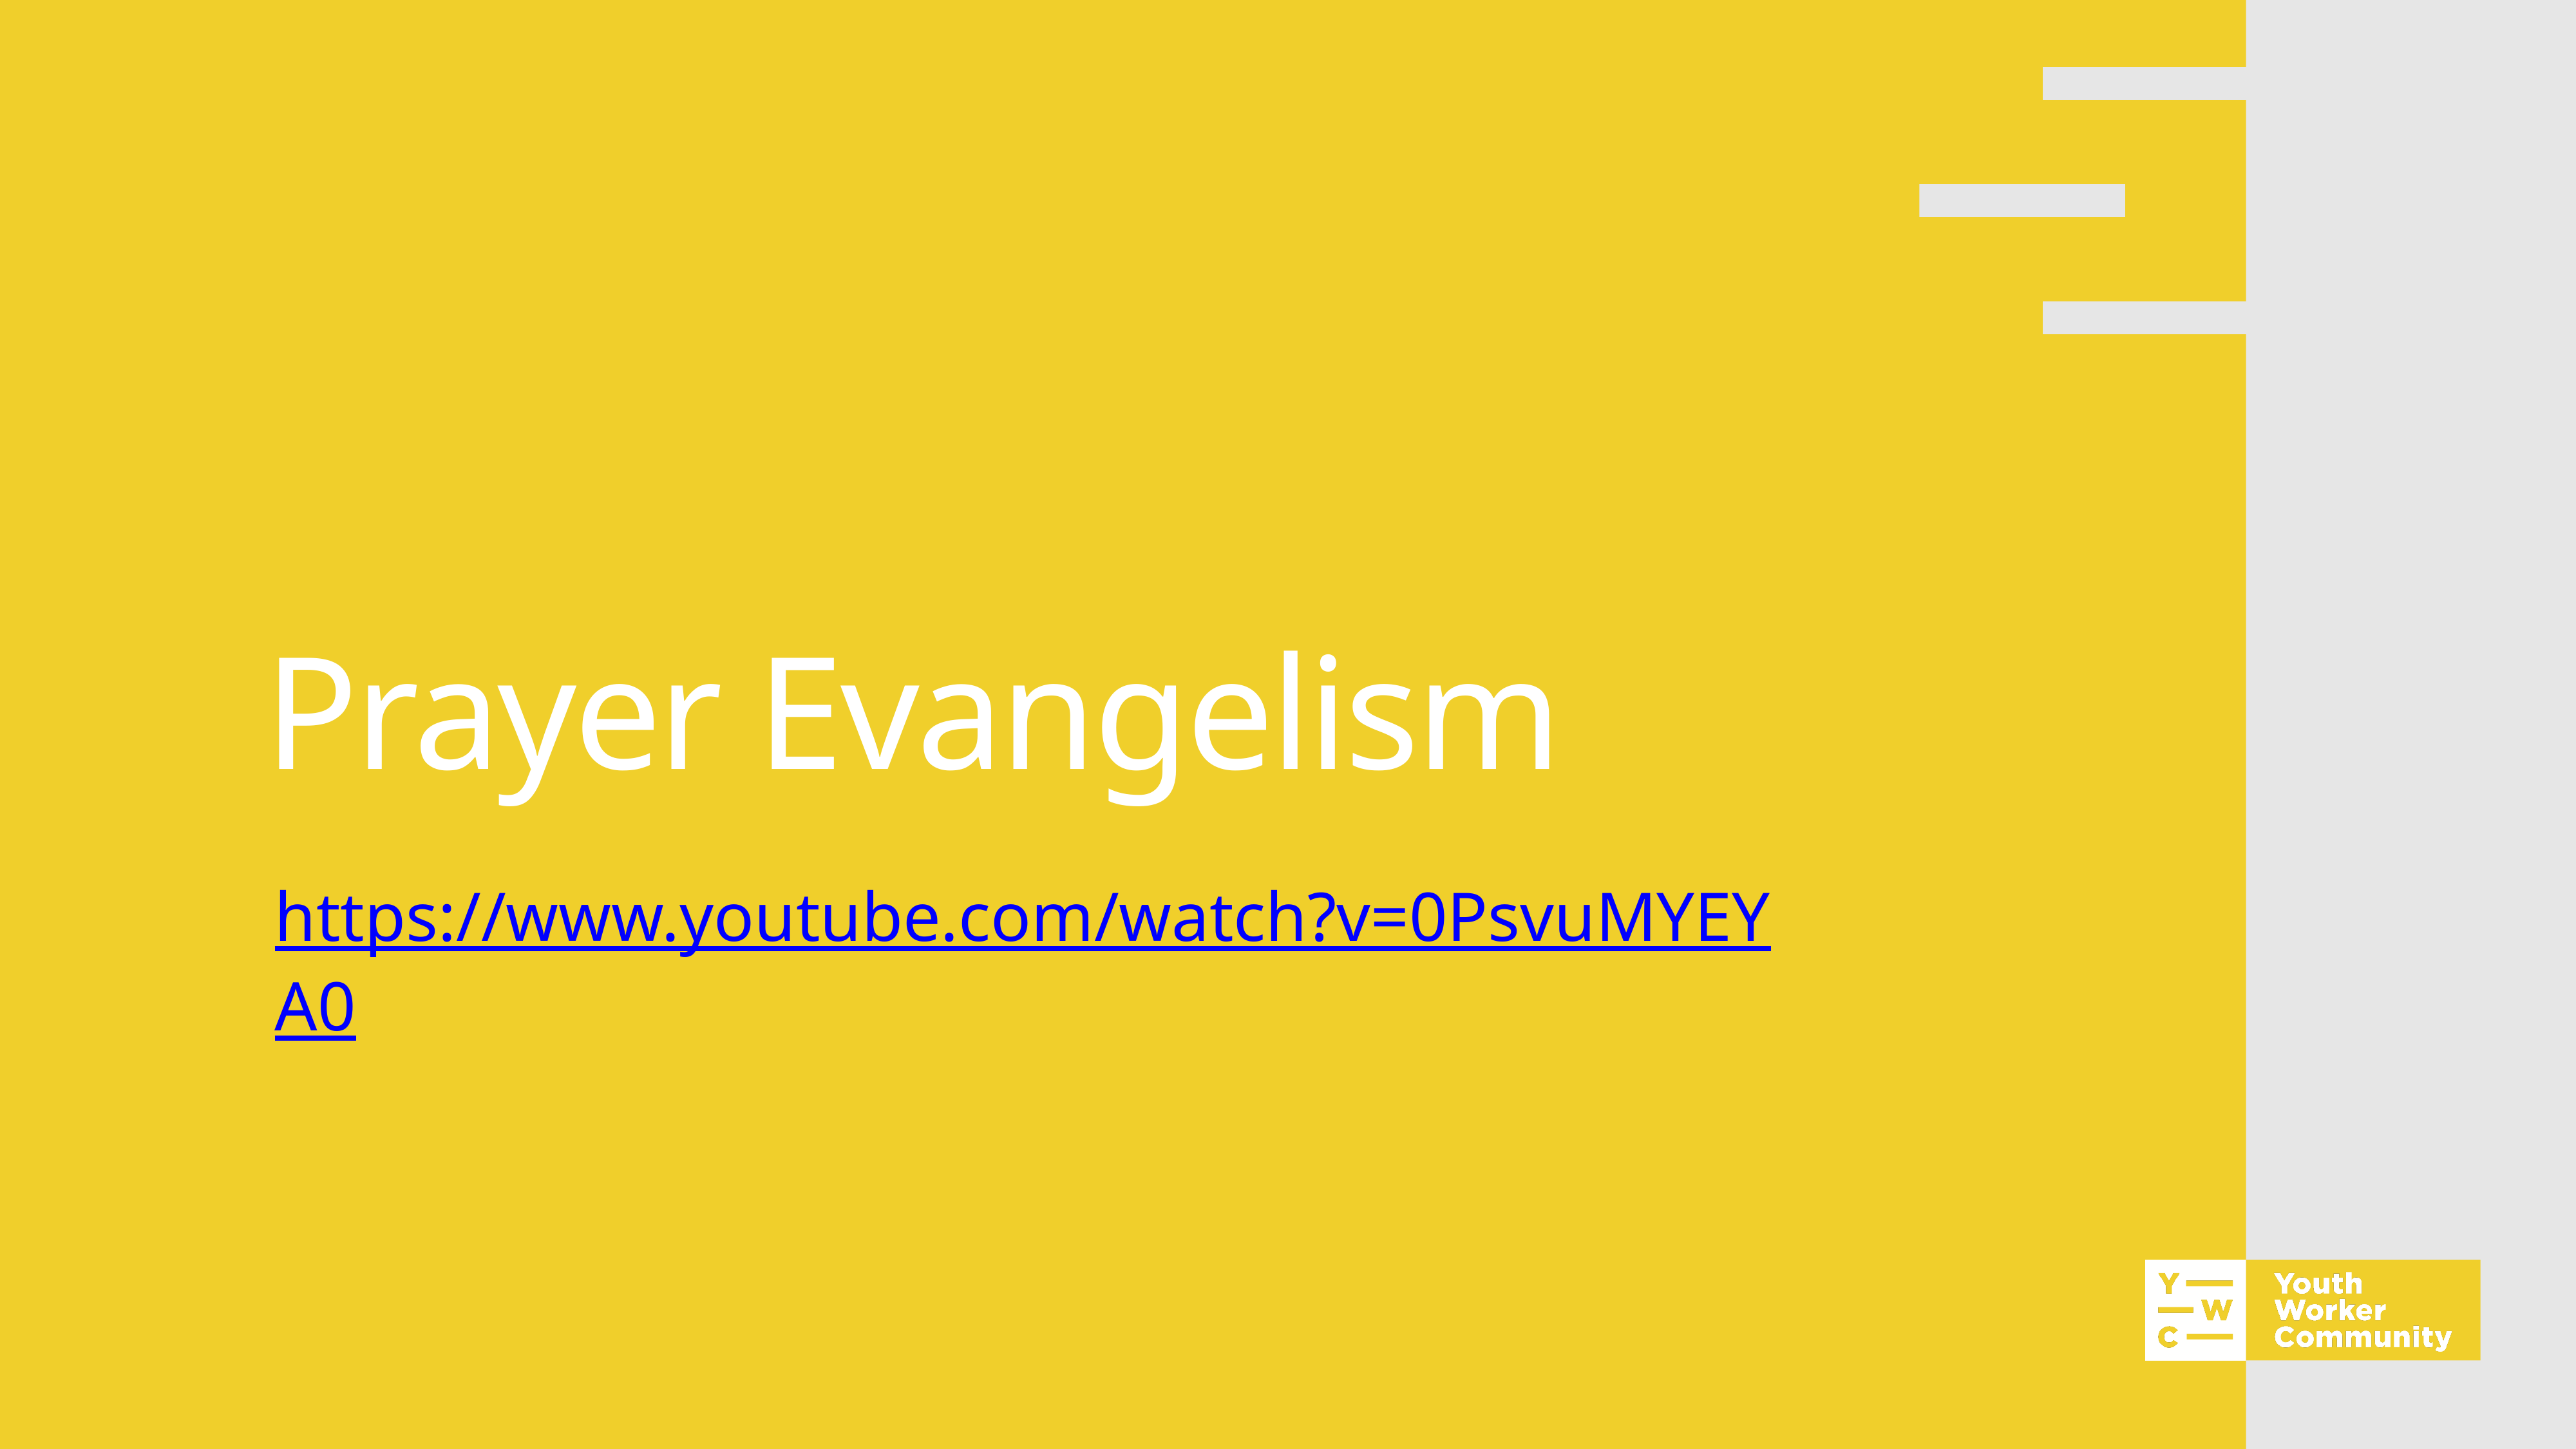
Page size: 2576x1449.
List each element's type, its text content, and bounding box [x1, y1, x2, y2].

text_box https://www.youtube.com/watch?v=0PsvuMYEYA0 [269, 846, 1812, 971]
picture [2145, 1260, 2452, 1361]
title Prayer Evangelism [258, 478, 1958, 971]
